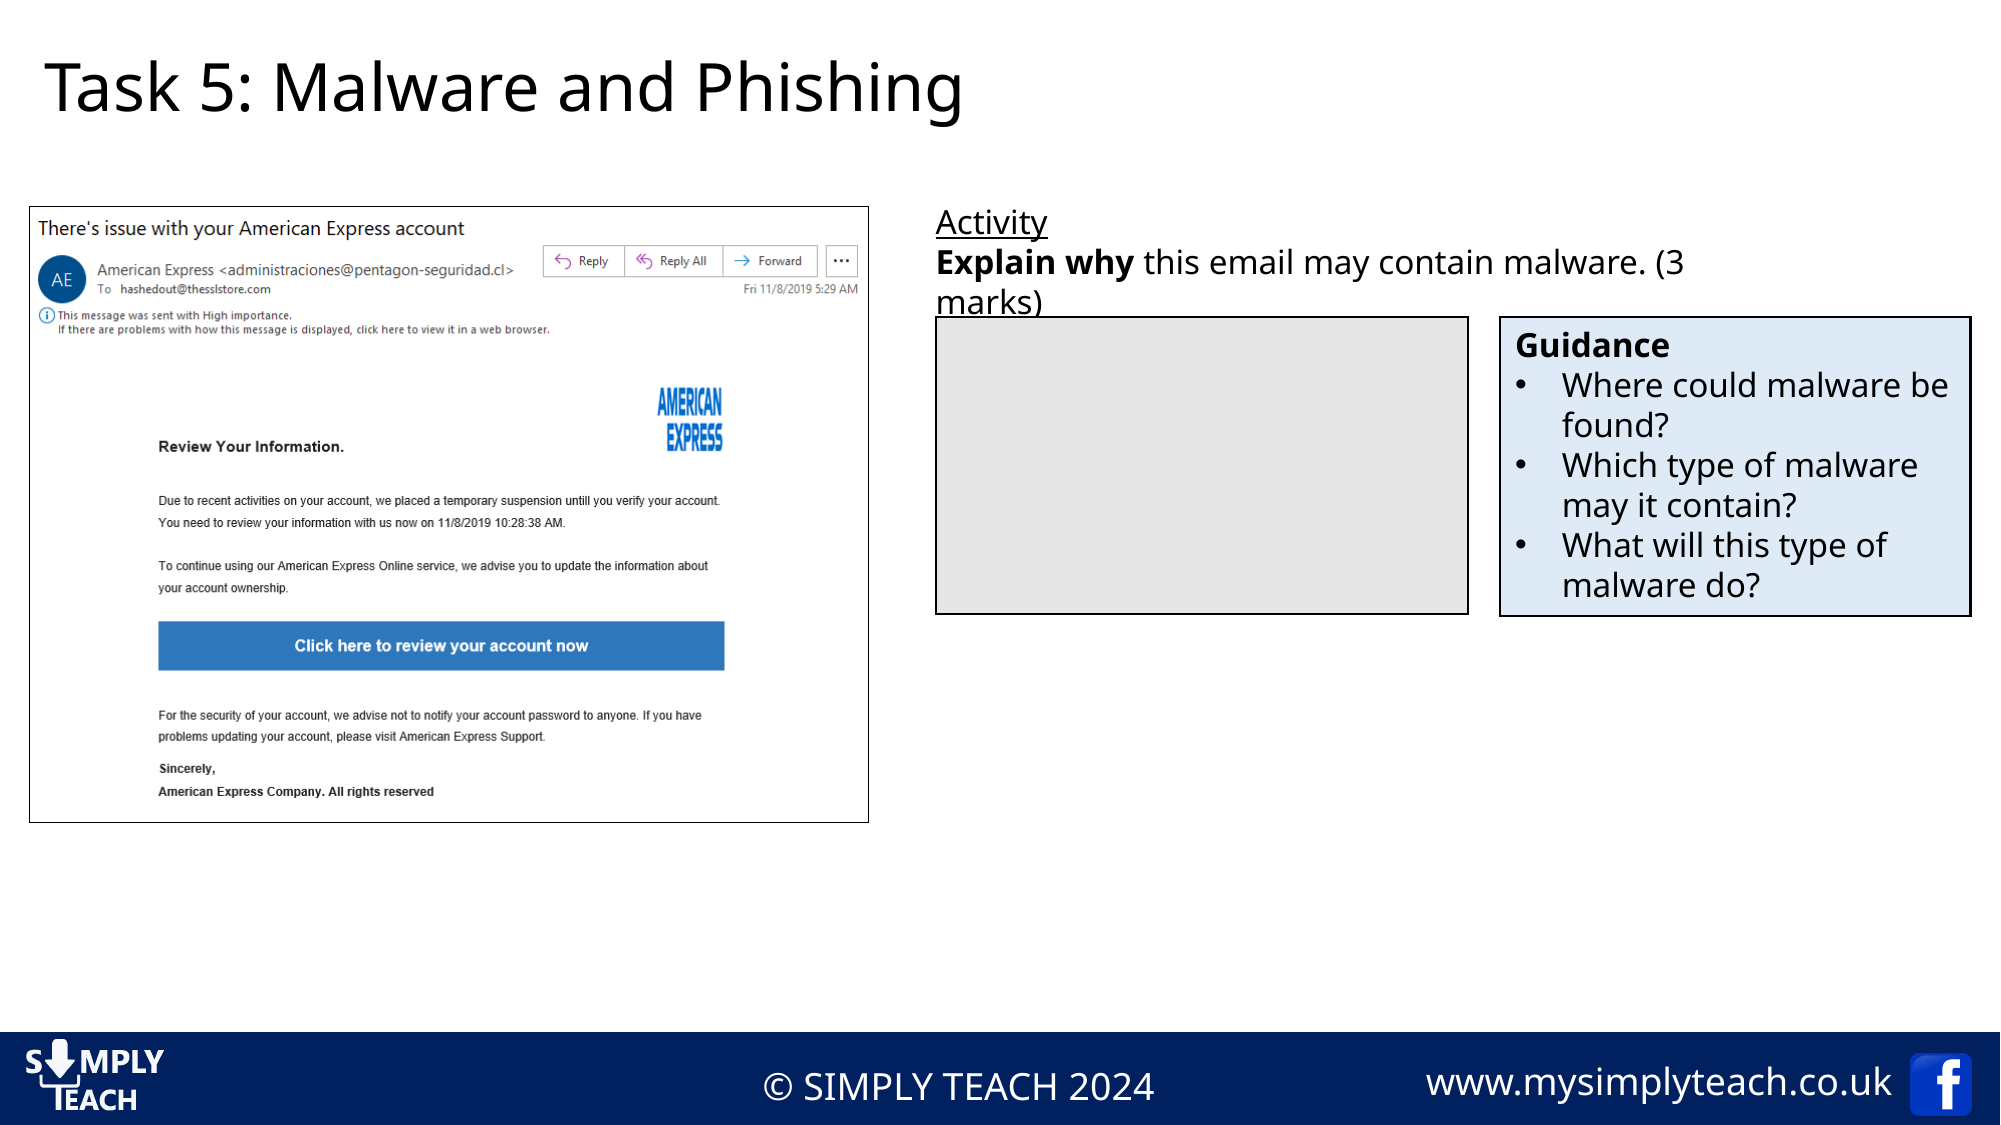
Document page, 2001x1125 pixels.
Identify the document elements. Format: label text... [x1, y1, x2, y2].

text_box Task 5: Malware and Phishing [29, 37, 1619, 133]
picture [29, 206, 869, 823]
picture [15, 1033, 182, 1122]
text_box Activity Explain why this email may contain malware. (3 marks) [920, 193, 1815, 329]
text_box [0, 1032, 2000, 1125]
text_box Guidance Where could malware be found? Which type of malware may it contain? What will this type of malware do? [1499, 316, 1972, 617]
picture [1907, 1050, 1976, 1119]
text_box www.mysimplyteach.co.uk [1411, 1050, 1907, 1111]
text_box [935, 316, 1469, 615]
text_box © SIMPLY TEACH 2024 [621, 1055, 1296, 1115]
